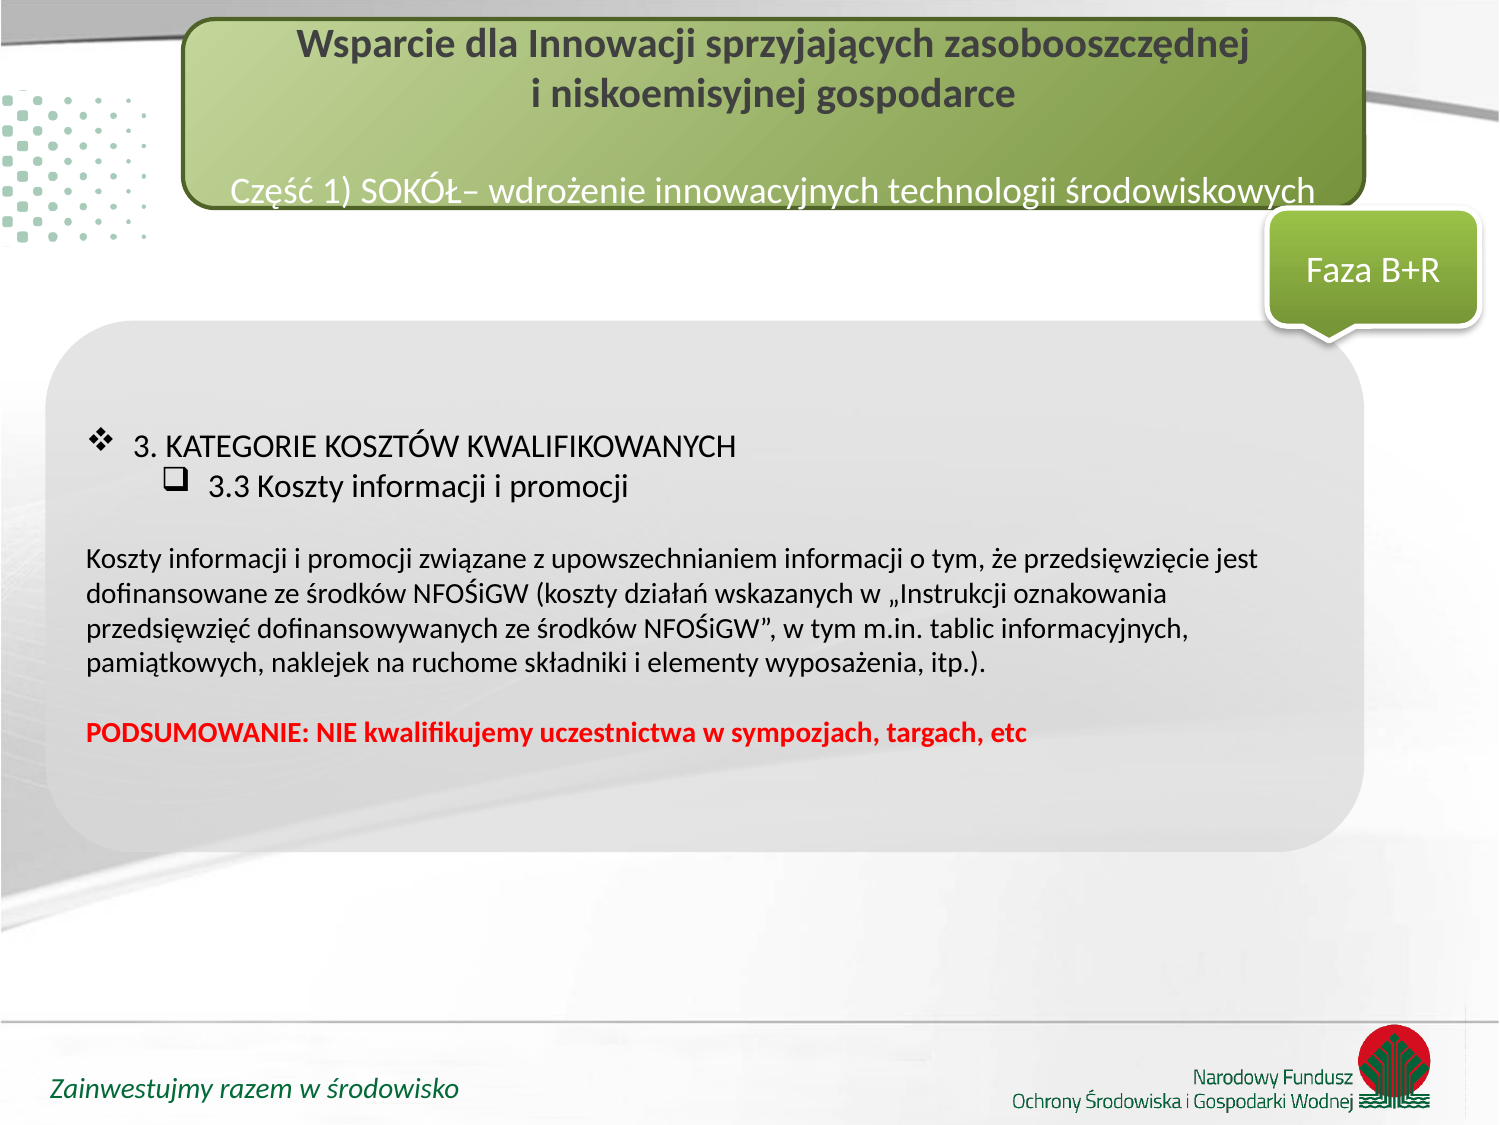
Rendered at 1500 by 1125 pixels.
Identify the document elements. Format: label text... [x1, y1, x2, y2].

text_box Faza B+R [1267, 208, 1480, 341]
text_box 3. KATEGORIE KOSZTÓW KWALIFIKOWANYCH 3.3 Koszty informacji i promocji Koszty informacji i promocji związane z upowszechnianiem informacji o tym, że przedsięwzięcie jest dofinansowane ze środków NFOŚiGW (koszty działań wskazanych w „Instrukcji oznakowania przedsięwzięć dofinansowywanych ze środków NFOŚiGW”, w tym m.in. tablic informacyjnych, pamiątkowych, naklejek na ruchome składniki i elementy wyposażenia, itp.). PODSUMOWANIE: NIE kwalifikujemy uczestnictwa w sympozjach, targach, etc [43, 318, 1367, 855]
text_box Wsparcie dla Innowacji sprzyjających zasobooszczędnej i niskoemisyjnej gospodarce Część 1) SOKÓŁ– wdrożenie innowacyjnych technologii środowiskowych [180, 16, 1367, 211]
picture [0, 0, 1499, 1125]
